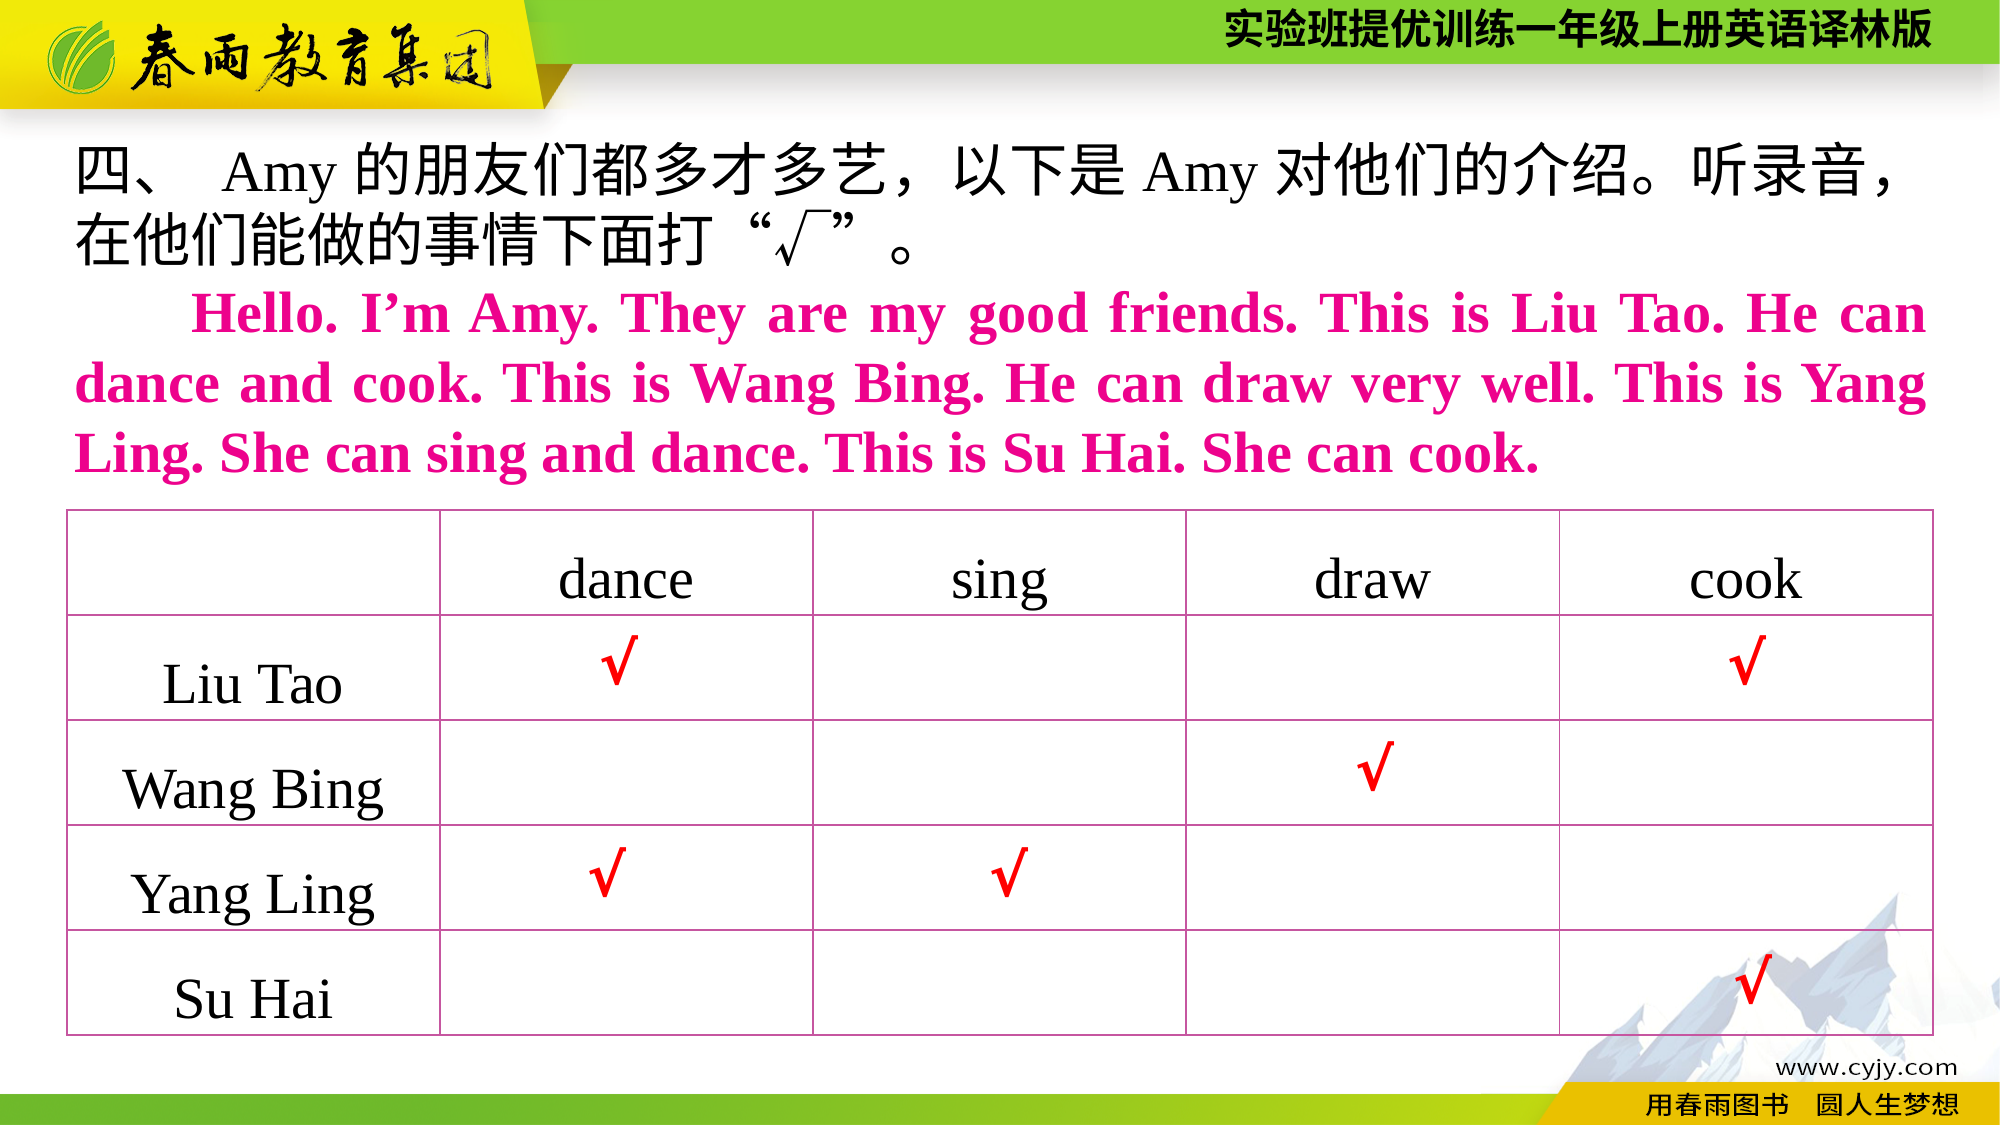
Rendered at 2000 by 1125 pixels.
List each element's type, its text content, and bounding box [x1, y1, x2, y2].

table_cell [814, 931, 1185, 1034]
table_cell [1187, 931, 1559, 1034]
table_cell [814, 826, 1185, 929]
text_box √ [974, 831, 1044, 916]
table_header sing [814, 511, 1185, 614]
table_cell [1560, 721, 1932, 824]
table_cell Yang Ling [68, 826, 439, 929]
text_box √ [1718, 937, 1788, 1023]
text_box √ [573, 831, 642, 916]
text_box Hello. I’m Amy. They are my good friends. This is Liu Tao. He can dance and cook. This is Wang Bing. He can draw very well. This is Yang Ling. She can sing and dance. This is Su Hai. She can cook. [59, 267, 1944, 493]
table_cell [1187, 616, 1559, 719]
table_cell [441, 931, 812, 1034]
text_box √ [1341, 724, 1410, 810]
table_cell [441, 826, 812, 929]
table_cell [1187, 826, 1559, 929]
table_cell [1187, 721, 1559, 824]
table_cell [814, 616, 1185, 719]
table_cell [814, 721, 1185, 824]
table_header draw [1187, 511, 1559, 614]
text_box √ [1712, 618, 1781, 704]
table_cell Su Hai [68, 931, 439, 1034]
table_cell [1560, 616, 1932, 719]
table_header [68, 511, 439, 614]
table_cell [441, 616, 812, 719]
list 四、 Amy的朋友们都多才多艺，以下是Amy对他们的介绍。听录音，在他们能做的事情下面打“√”。 [59, 125, 1944, 267]
table_header cook [1560, 511, 1932, 614]
table_cell Liu Tao [68, 616, 439, 719]
table_cell [1560, 826, 1932, 929]
picture [0, 0, 2000, 1125]
text_box √ [585, 618, 654, 704]
table_cell [1560, 931, 1932, 1034]
table_cell Wang Bing [68, 721, 439, 824]
table_cell [441, 721, 812, 824]
table_header dance [441, 511, 812, 614]
